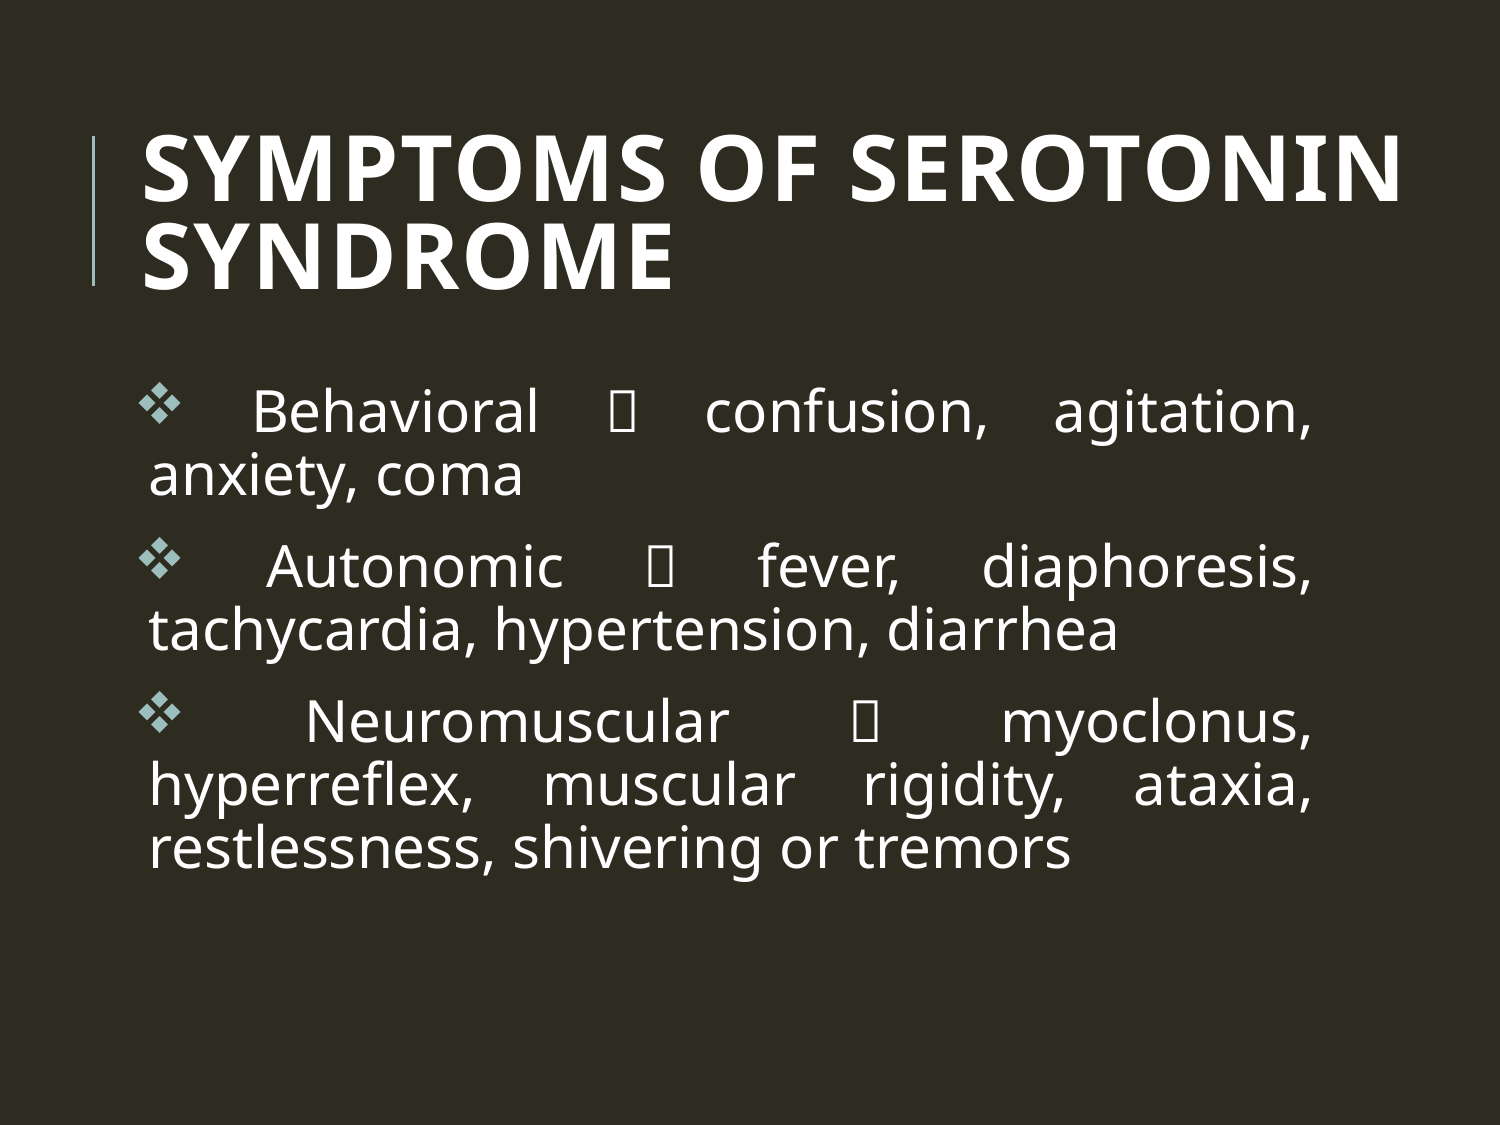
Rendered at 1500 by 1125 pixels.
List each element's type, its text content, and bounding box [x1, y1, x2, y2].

title Symptoms of Serotonin syndrome [126, 96, 1450, 342]
list Behavioral  confusion, agitation, anxiety, coma Autonomic  fever, diaphoresis, tachycardia, hypertension, diarrhea Neuromuscular  myoclonus, hyperreflex, muscular rigidity, ataxia, restlessness, shivering or tremors [126, 375, 1322, 1035]
